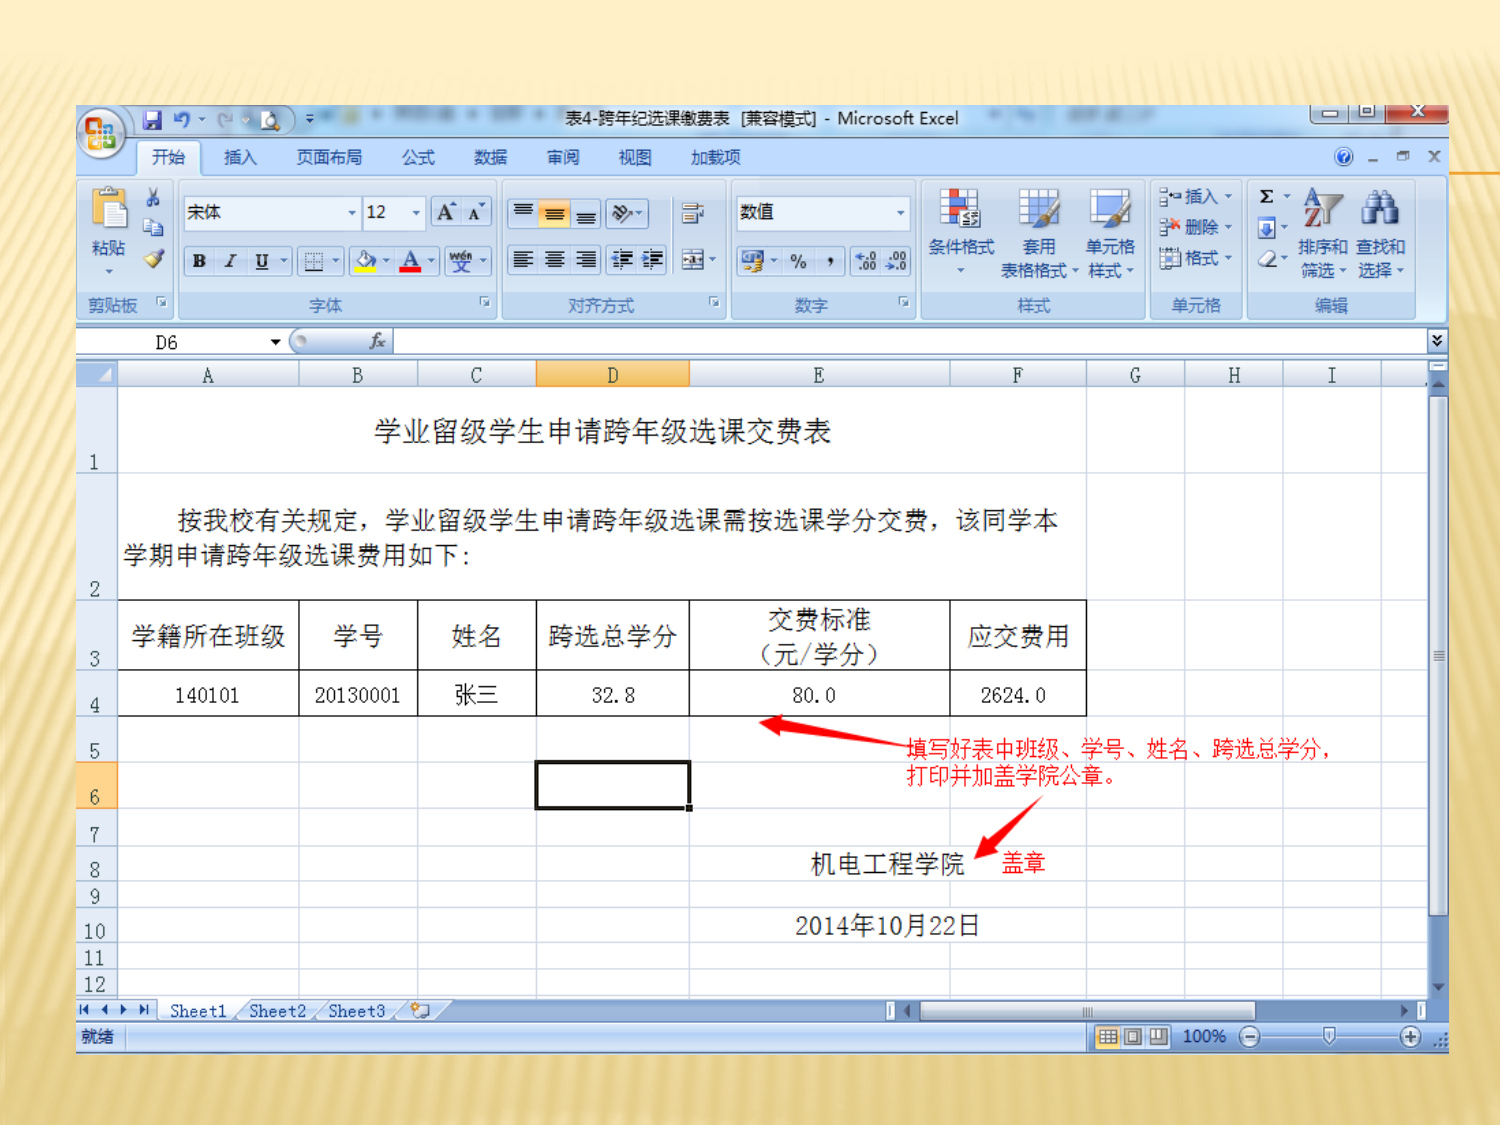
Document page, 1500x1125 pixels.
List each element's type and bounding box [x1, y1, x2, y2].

list [76, 105, 1449, 1055]
